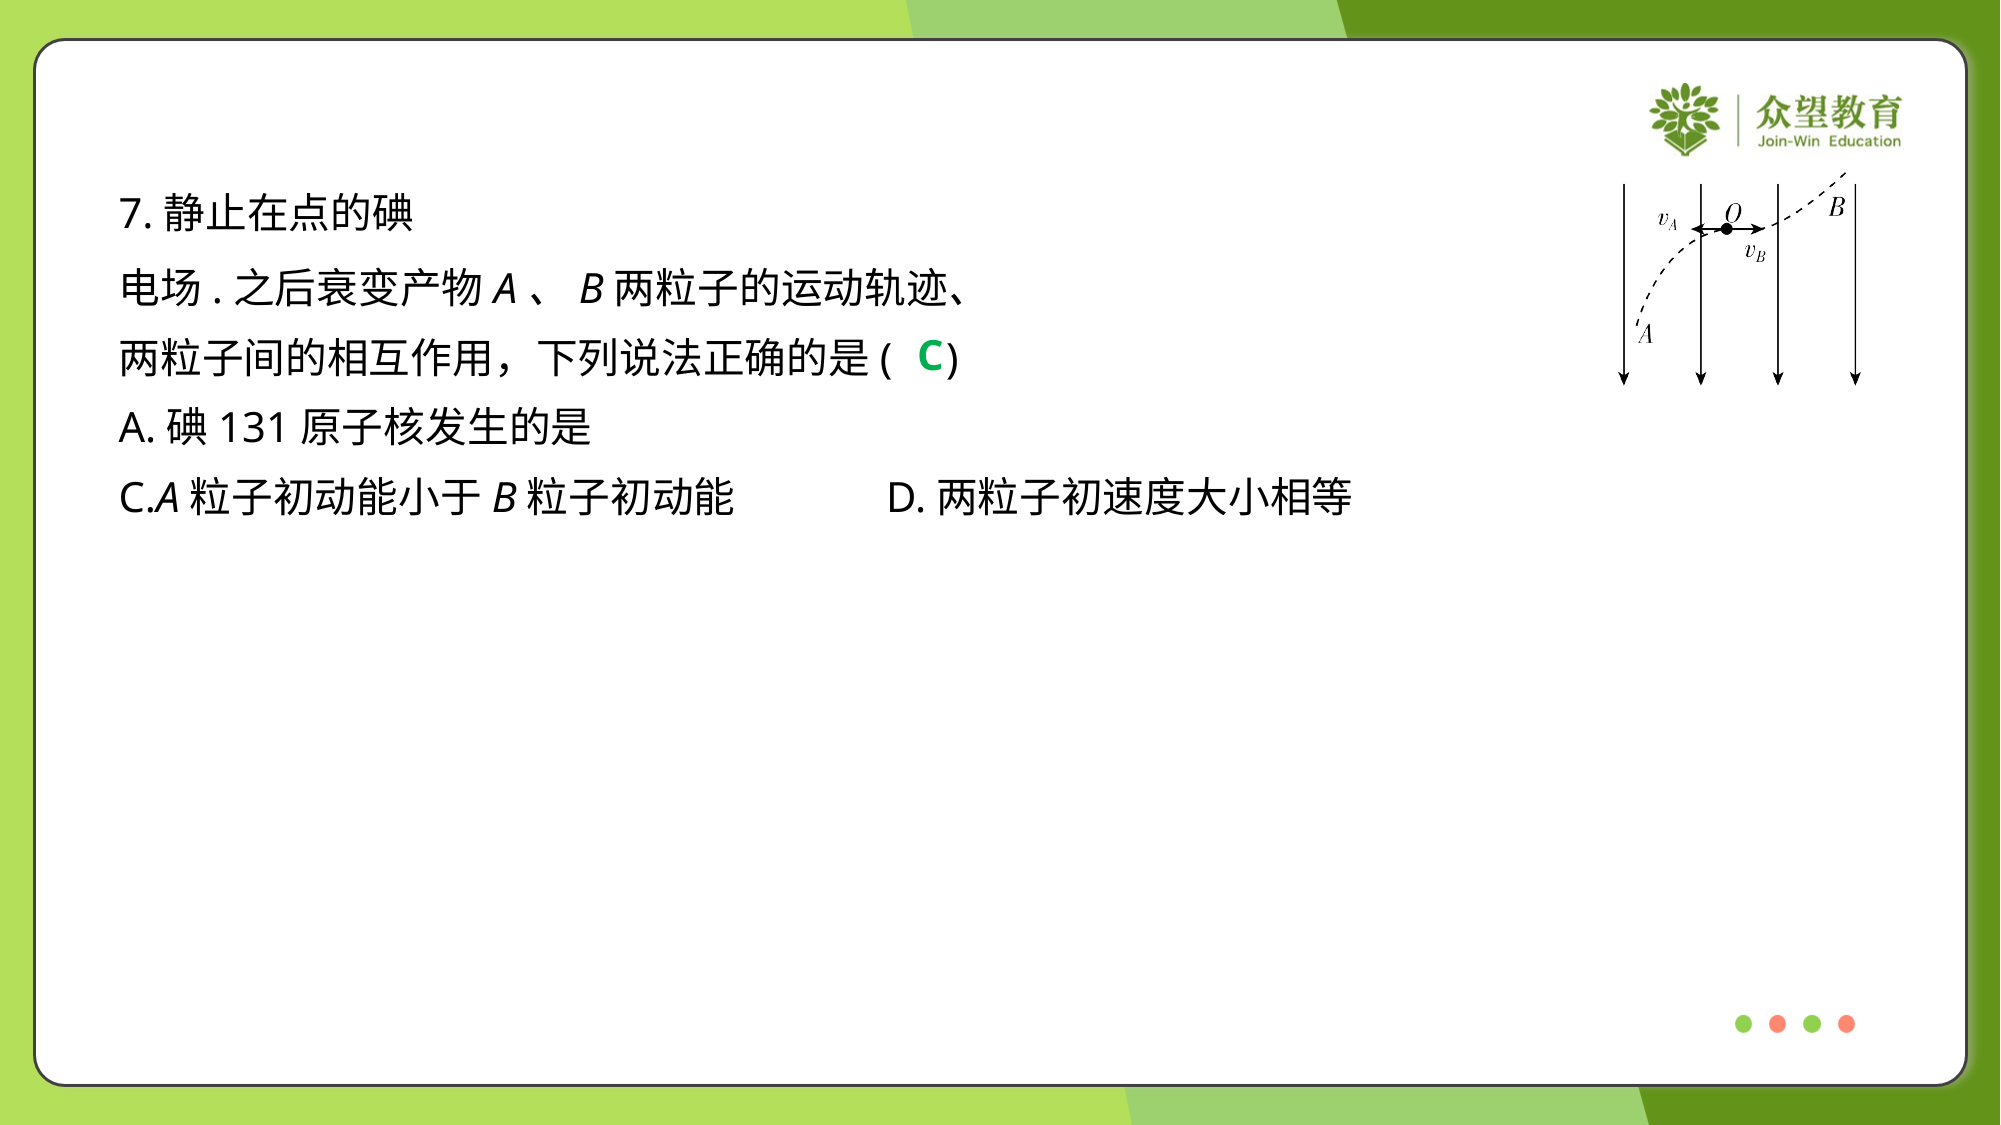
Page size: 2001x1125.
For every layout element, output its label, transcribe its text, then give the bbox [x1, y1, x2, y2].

picture [0, 0, 2000, 1125]
text_box C [901, 308, 960, 373]
